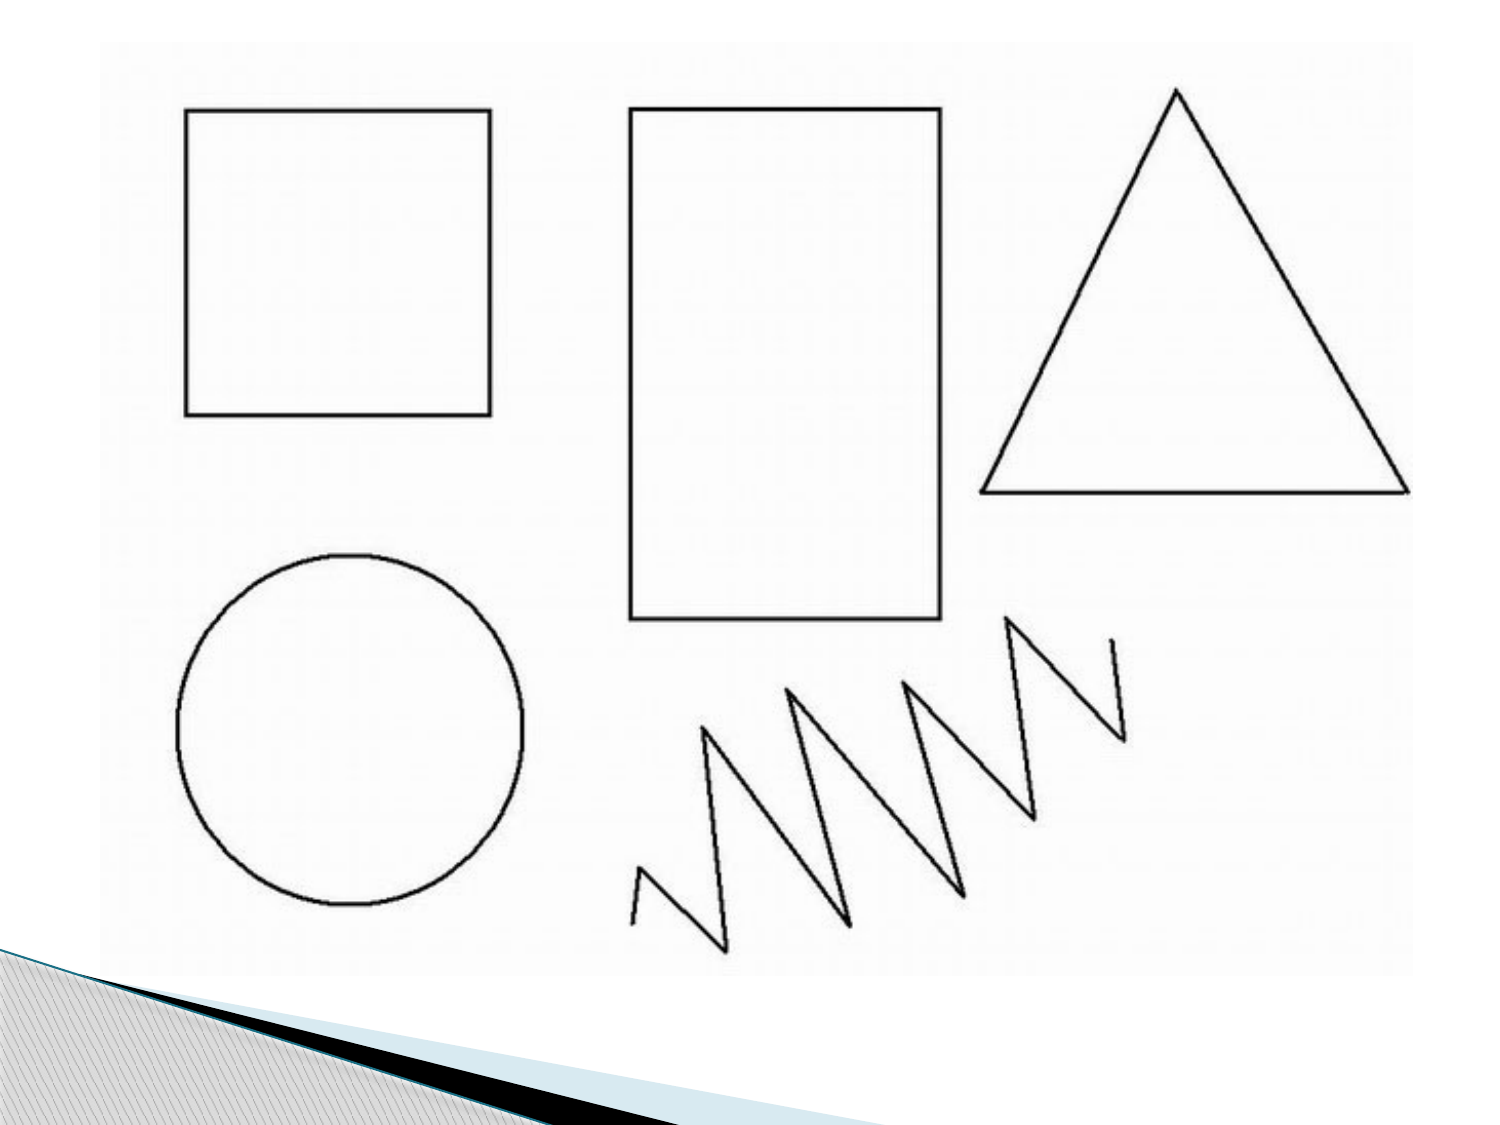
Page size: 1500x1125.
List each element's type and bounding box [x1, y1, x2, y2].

picture [100, 42, 1414, 977]
